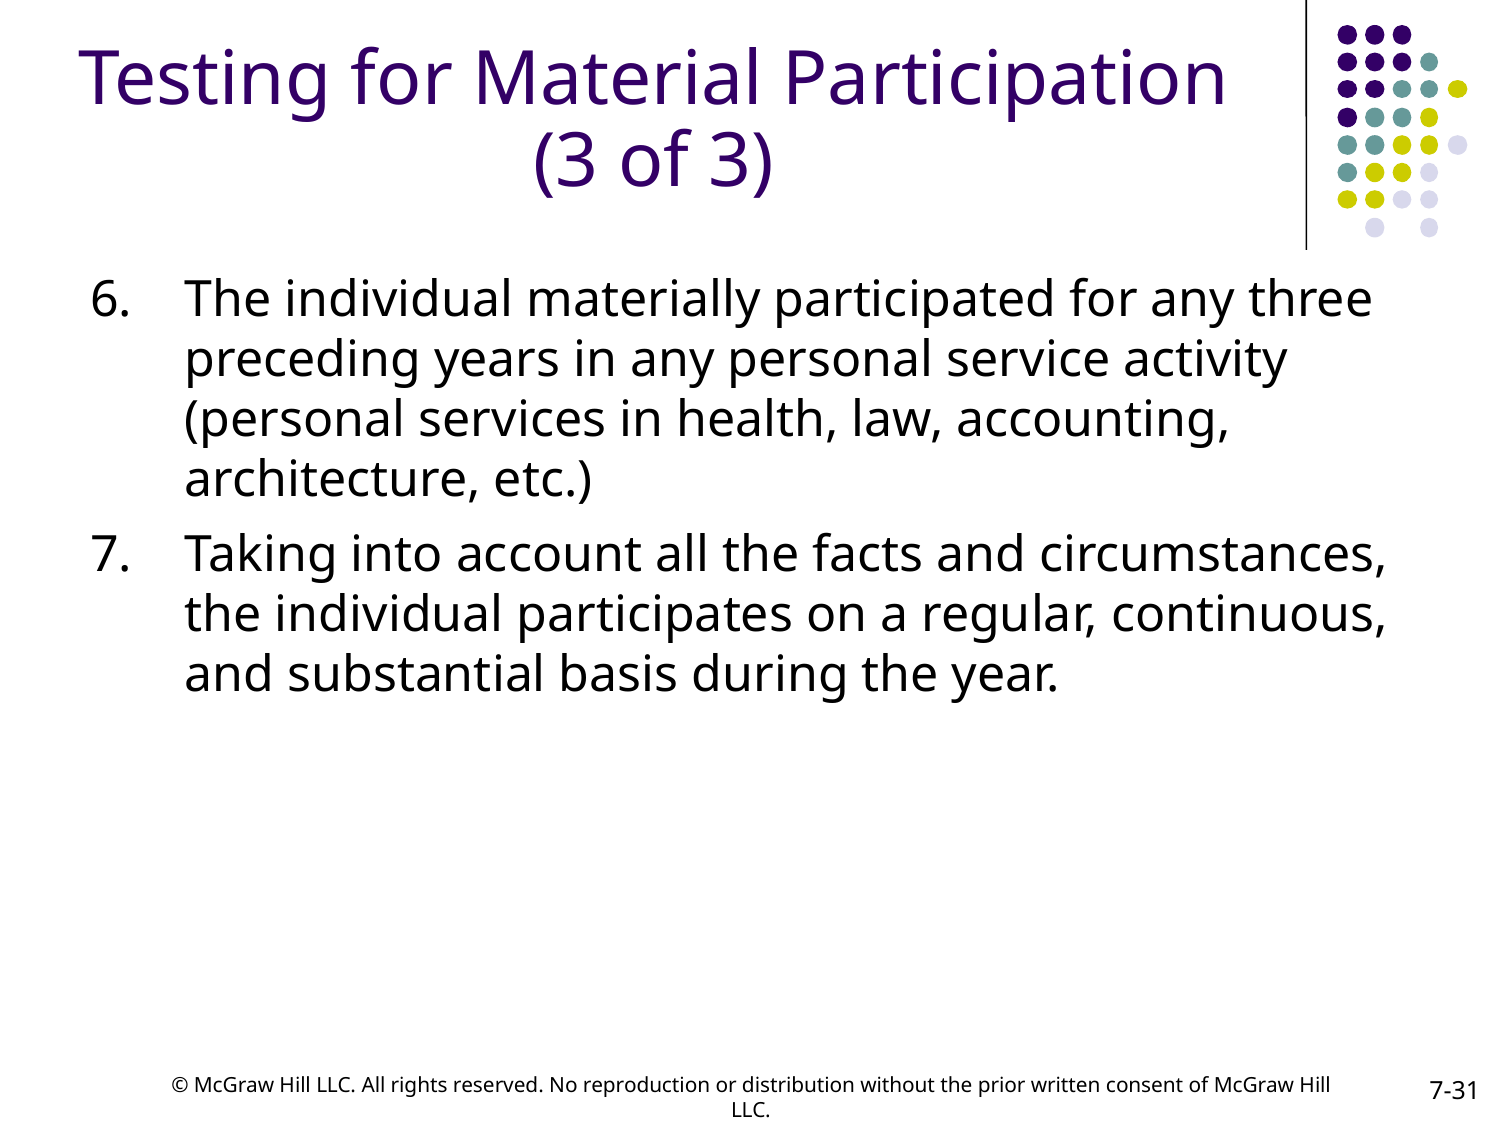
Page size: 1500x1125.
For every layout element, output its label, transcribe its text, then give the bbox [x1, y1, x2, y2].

list The individual materially participated for any three preceding years in any personal service activity (personal services in health, law, accounting, architecture, etc.) Taking into account all the facts and circumstances, the individual participates on a regular, continuous, and substantial basis during the year. [75, 259, 1425, 1062]
title Testing for Material Participation (3 of 3) [32, 8, 1275, 234]
slide_number 7-31 [1345, 1061, 1496, 1122]
